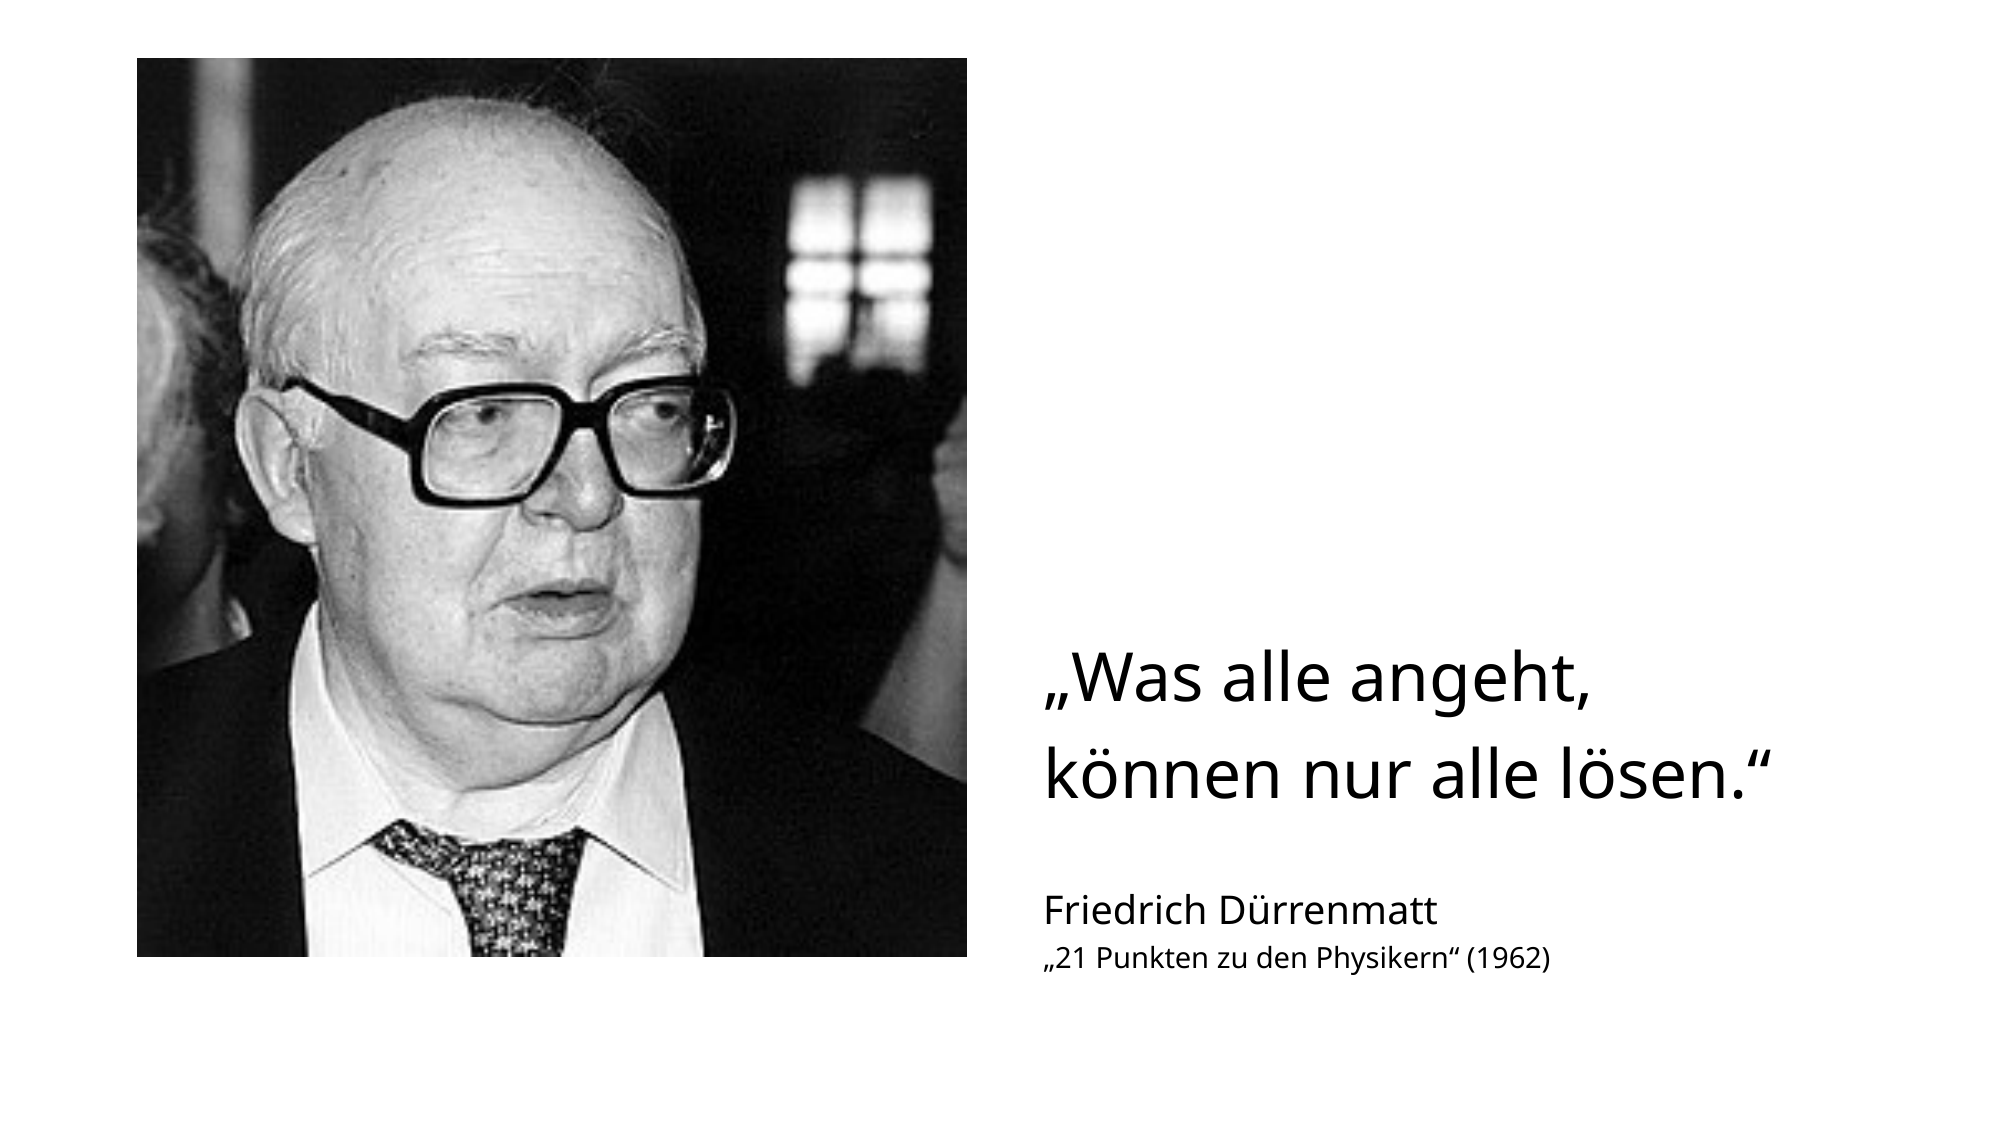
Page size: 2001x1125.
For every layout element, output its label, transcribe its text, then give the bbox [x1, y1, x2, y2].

list „Was alle angeht, können nur alle lösen.“ Friedrich Dürrenmatt „21 Punkten zu den Physikern“ (1962) [1028, 609, 1863, 987]
picture [136, 58, 968, 958]
